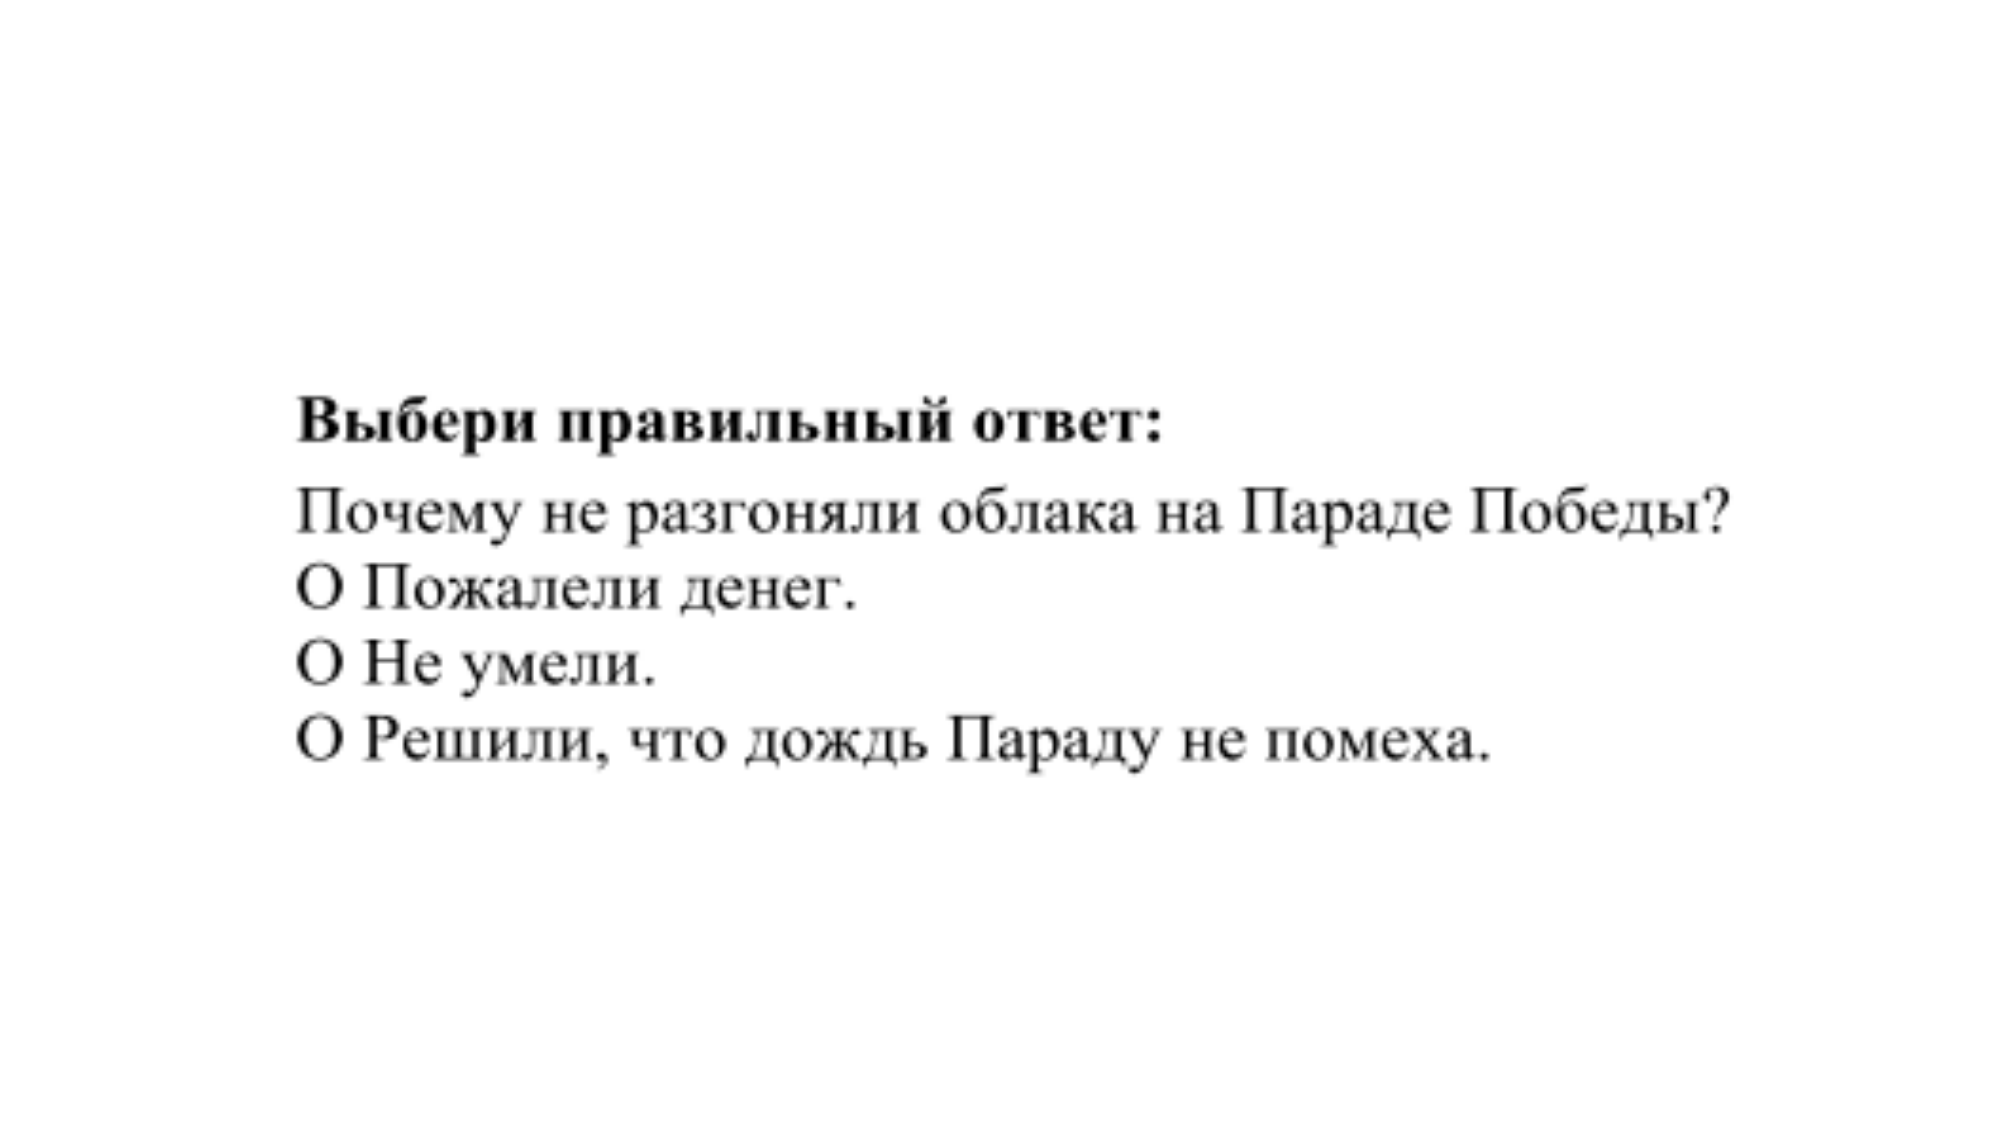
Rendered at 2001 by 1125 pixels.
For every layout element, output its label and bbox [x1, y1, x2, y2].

picture [272, 390, 1992, 797]
